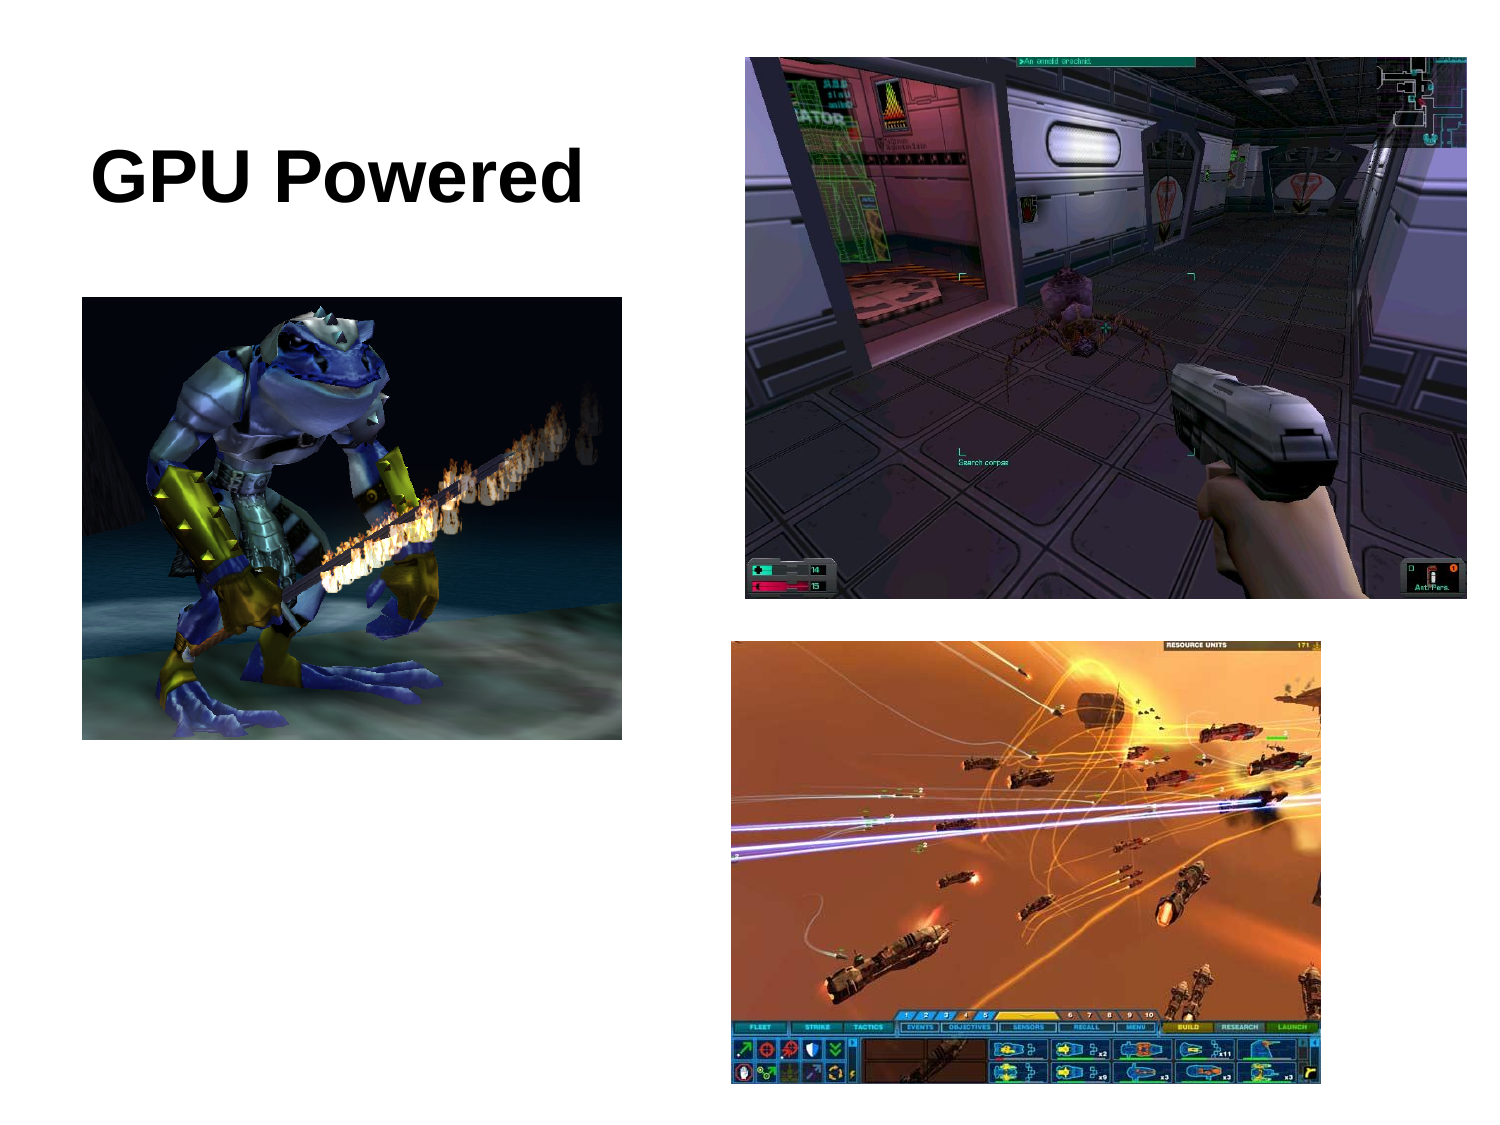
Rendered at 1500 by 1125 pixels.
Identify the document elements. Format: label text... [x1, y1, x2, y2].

picture [81, 296, 622, 740]
picture [745, 57, 1467, 599]
picture [731, 641, 1321, 1084]
title GPU Powered [75, 45, 1425, 233]
